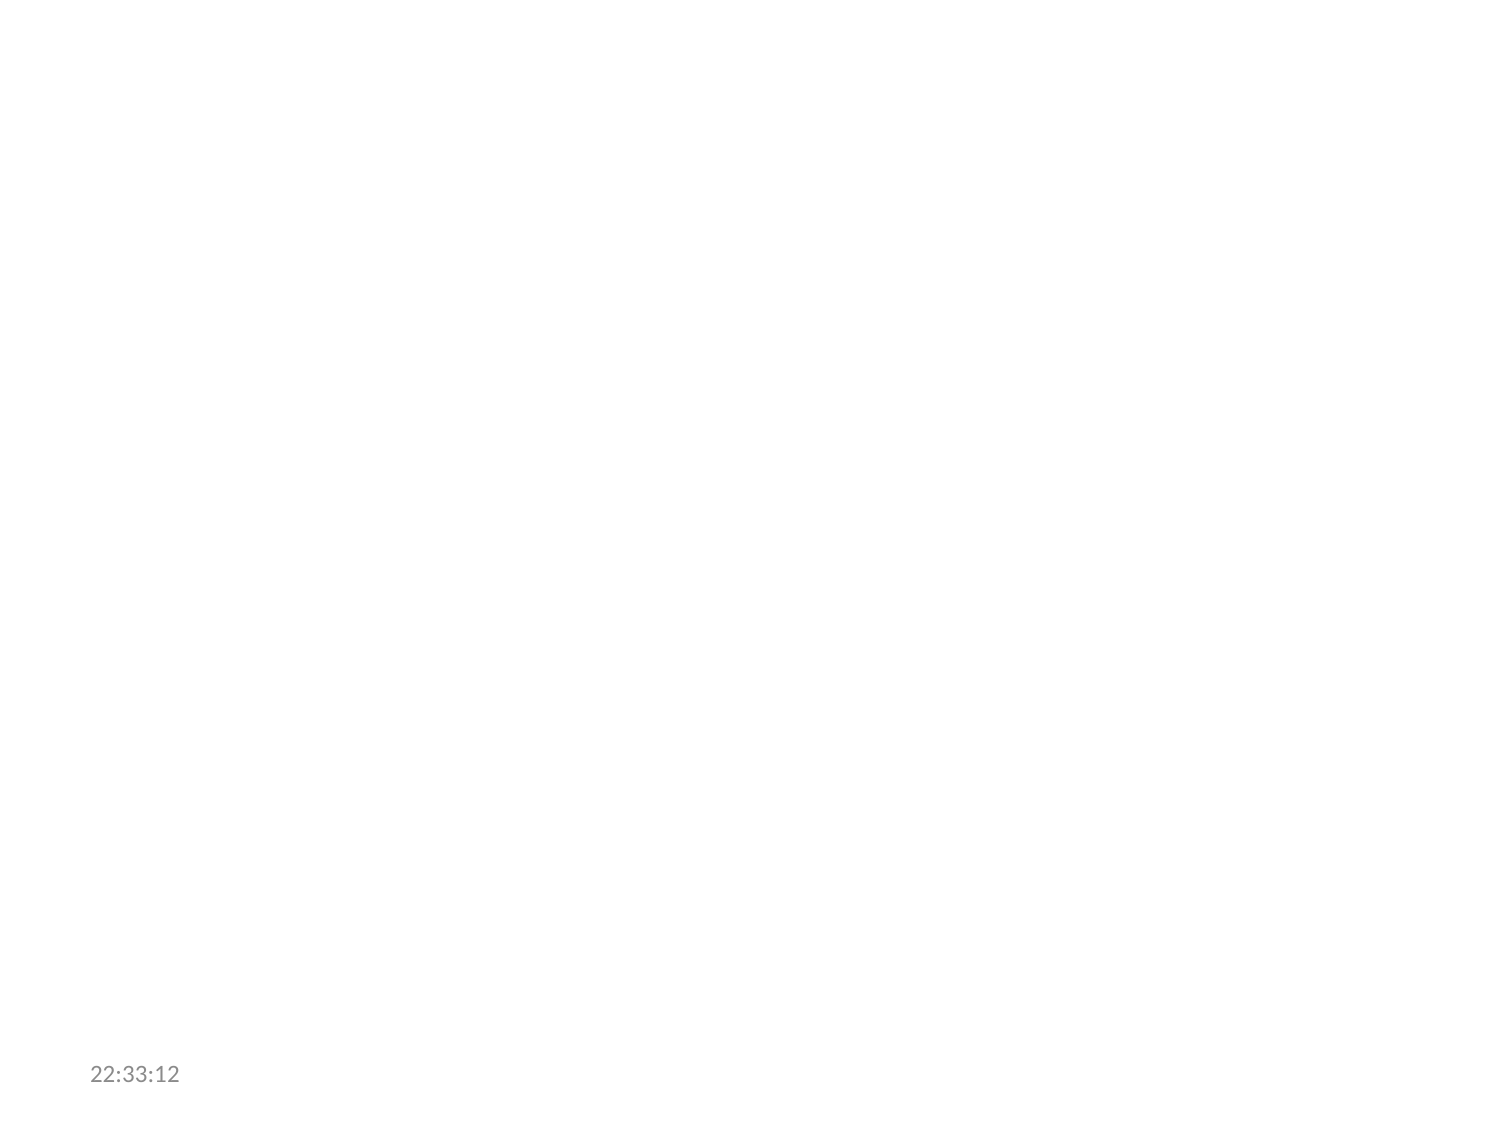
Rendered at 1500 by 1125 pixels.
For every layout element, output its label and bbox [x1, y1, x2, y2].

slide_number [75, 1042, 425, 1103]
